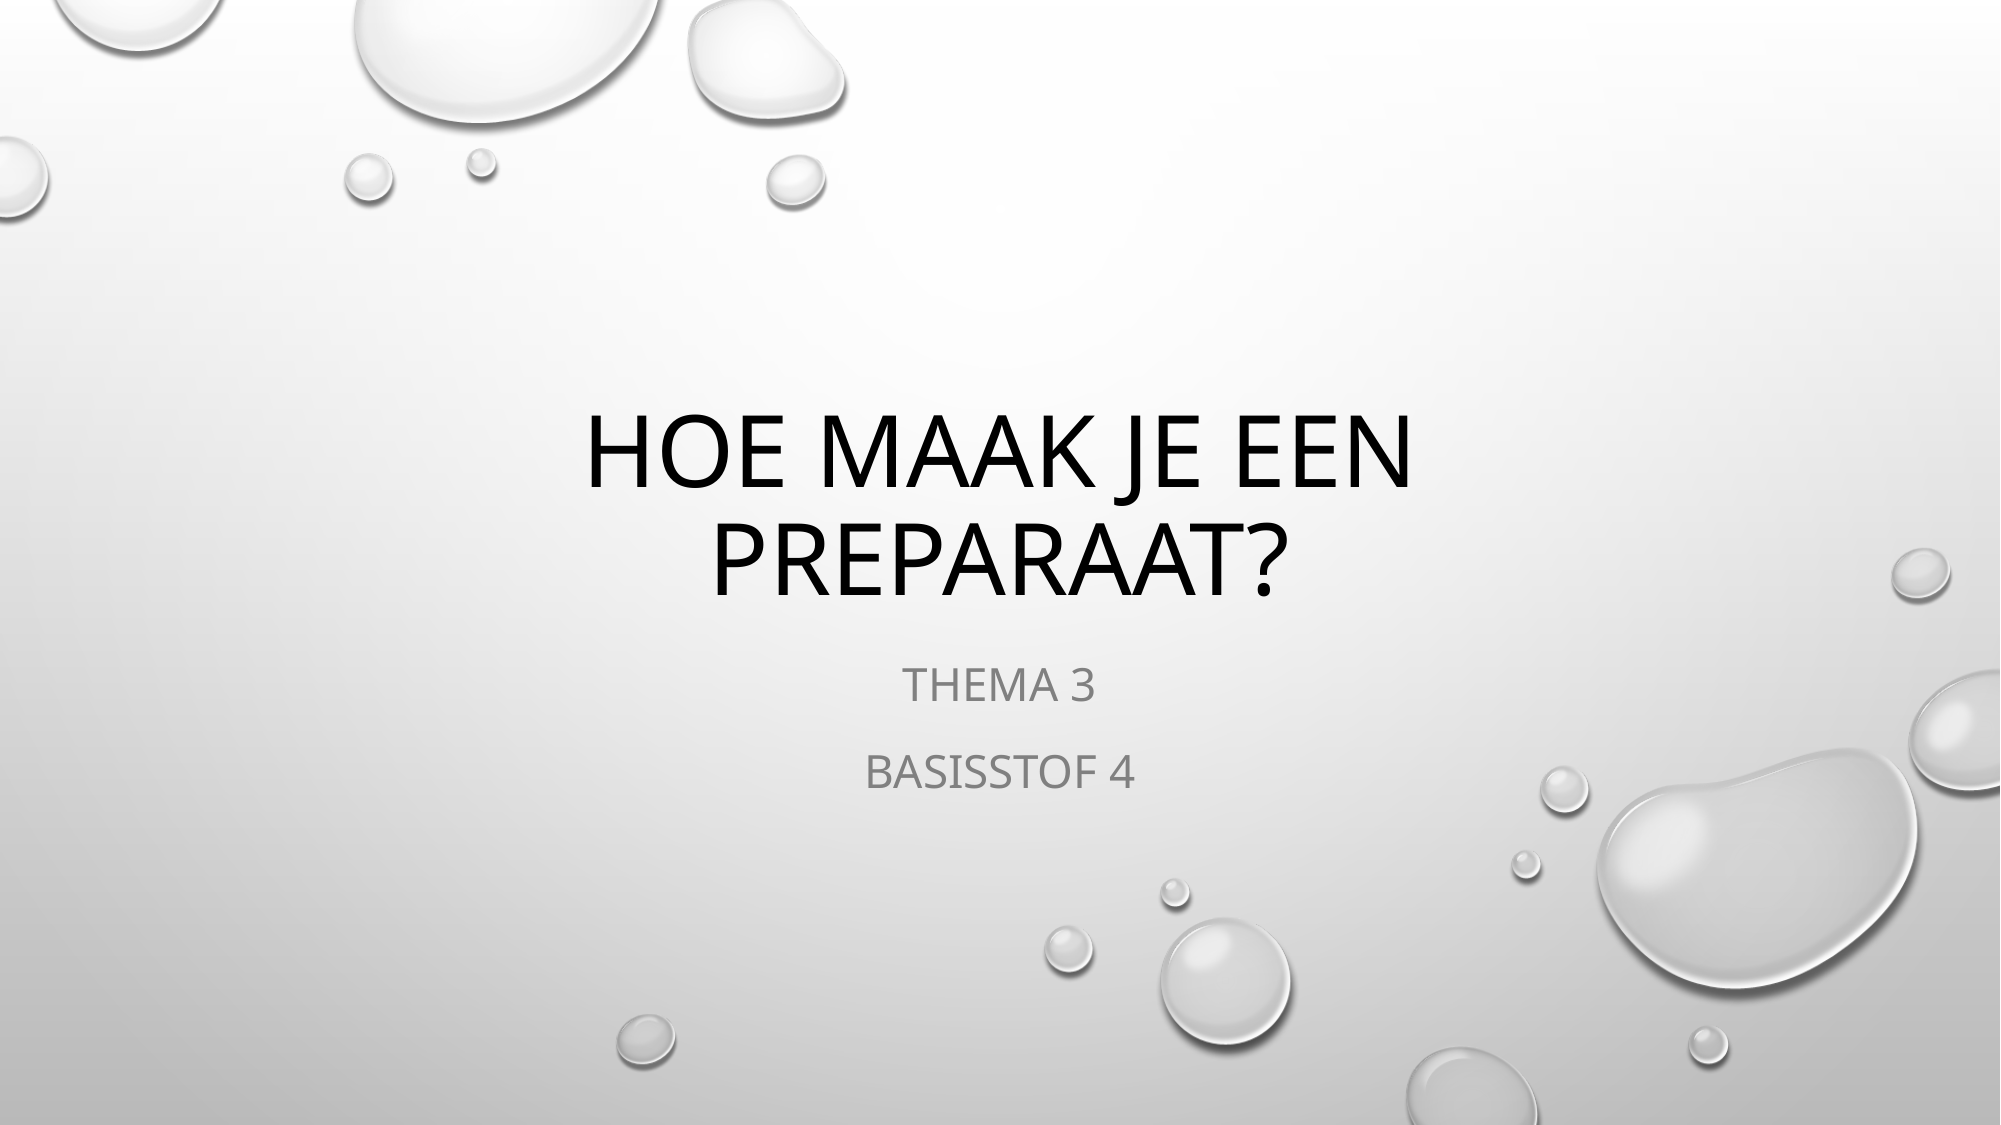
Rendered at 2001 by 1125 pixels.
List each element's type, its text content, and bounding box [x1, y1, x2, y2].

picture [0, 0, 2000, 1125]
subtitle Thema 3 Basisstof 4 [287, 637, 1713, 863]
title Hoe maak je een preparaat? [287, 213, 1713, 625]
